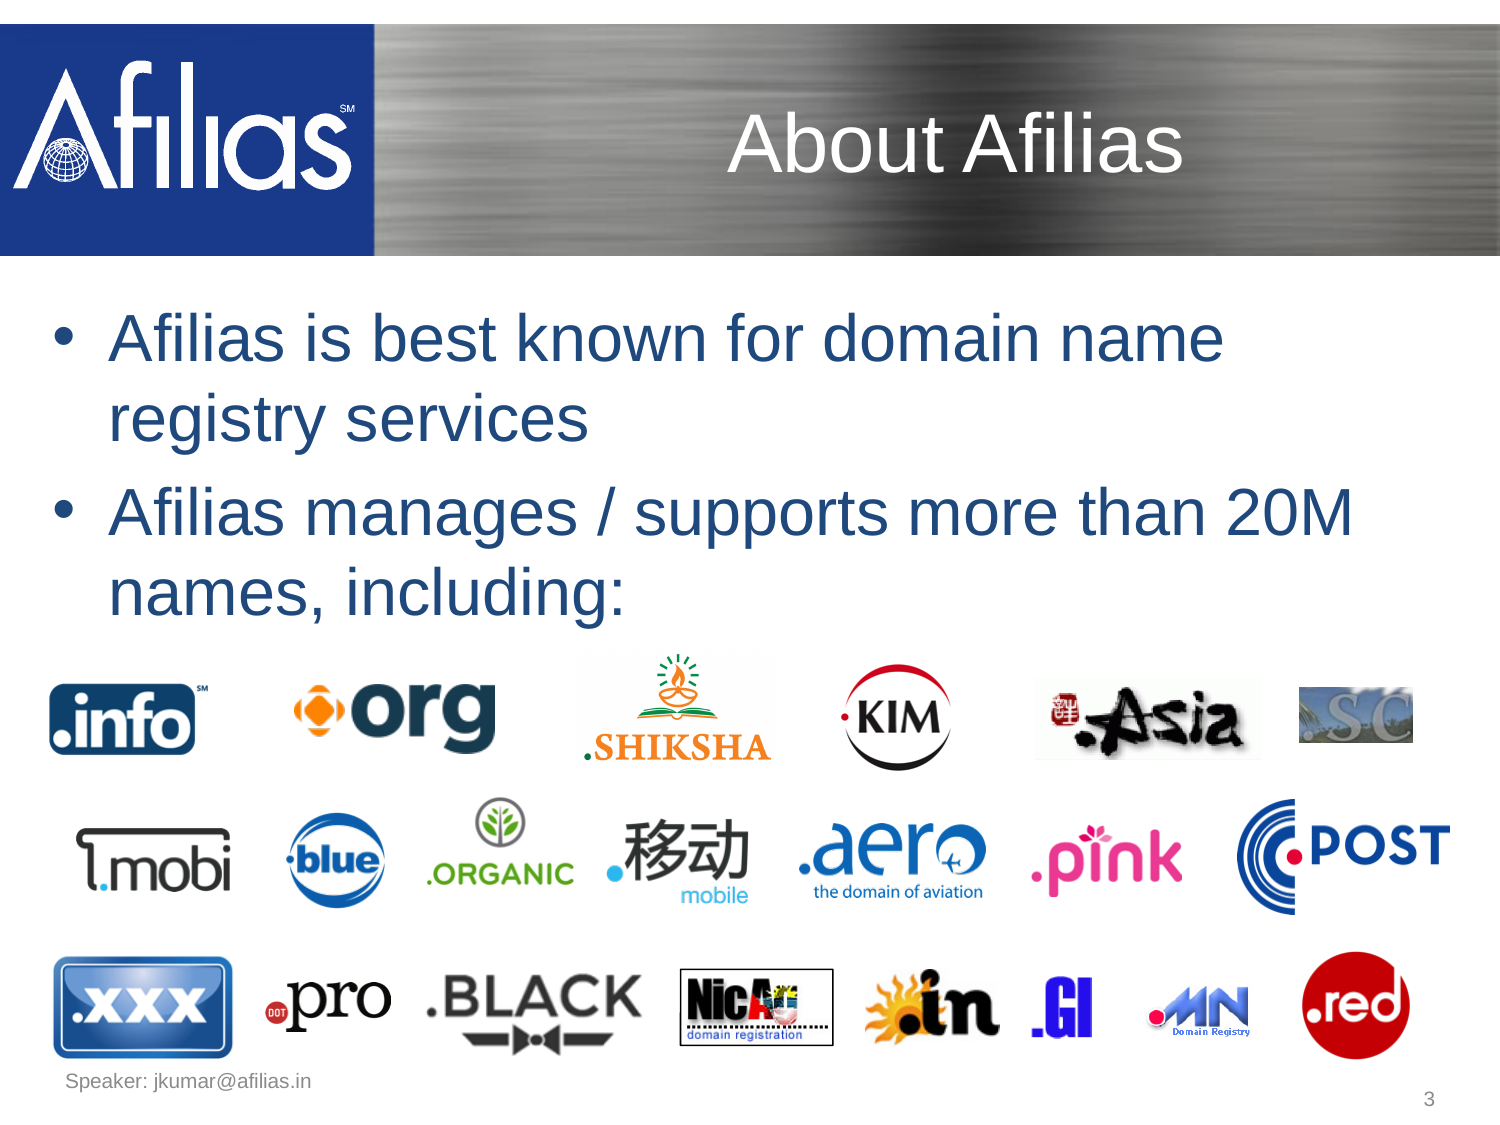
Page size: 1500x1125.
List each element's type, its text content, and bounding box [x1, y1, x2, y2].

picture [864, 968, 1000, 1046]
picture [574, 649, 776, 770]
picture [603, 813, 754, 907]
picture [422, 951, 649, 1063]
picture [1030, 823, 1182, 897]
picture [1035, 678, 1261, 760]
picture [1299, 687, 1413, 743]
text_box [680, 969, 833, 1046]
picture [424, 787, 577, 892]
picture [1123, 977, 1281, 1037]
picture [0, 24, 1500, 256]
picture [838, 662, 956, 776]
picture [798, 822, 986, 898]
picture [1237, 799, 1451, 915]
picture [39, 675, 215, 762]
picture [1299, 949, 1413, 1063]
picture [265, 982, 392, 1033]
picture [1031, 975, 1092, 1039]
title About Afilias [412, 45, 1500, 233]
picture [49, 955, 234, 1059]
picture [284, 810, 388, 911]
picture [76, 828, 240, 892]
list Afilias is best known for domain name registry services Afilias manages / supports more than 20M names, including: [37, 287, 1463, 1088]
picture [294, 683, 495, 754]
